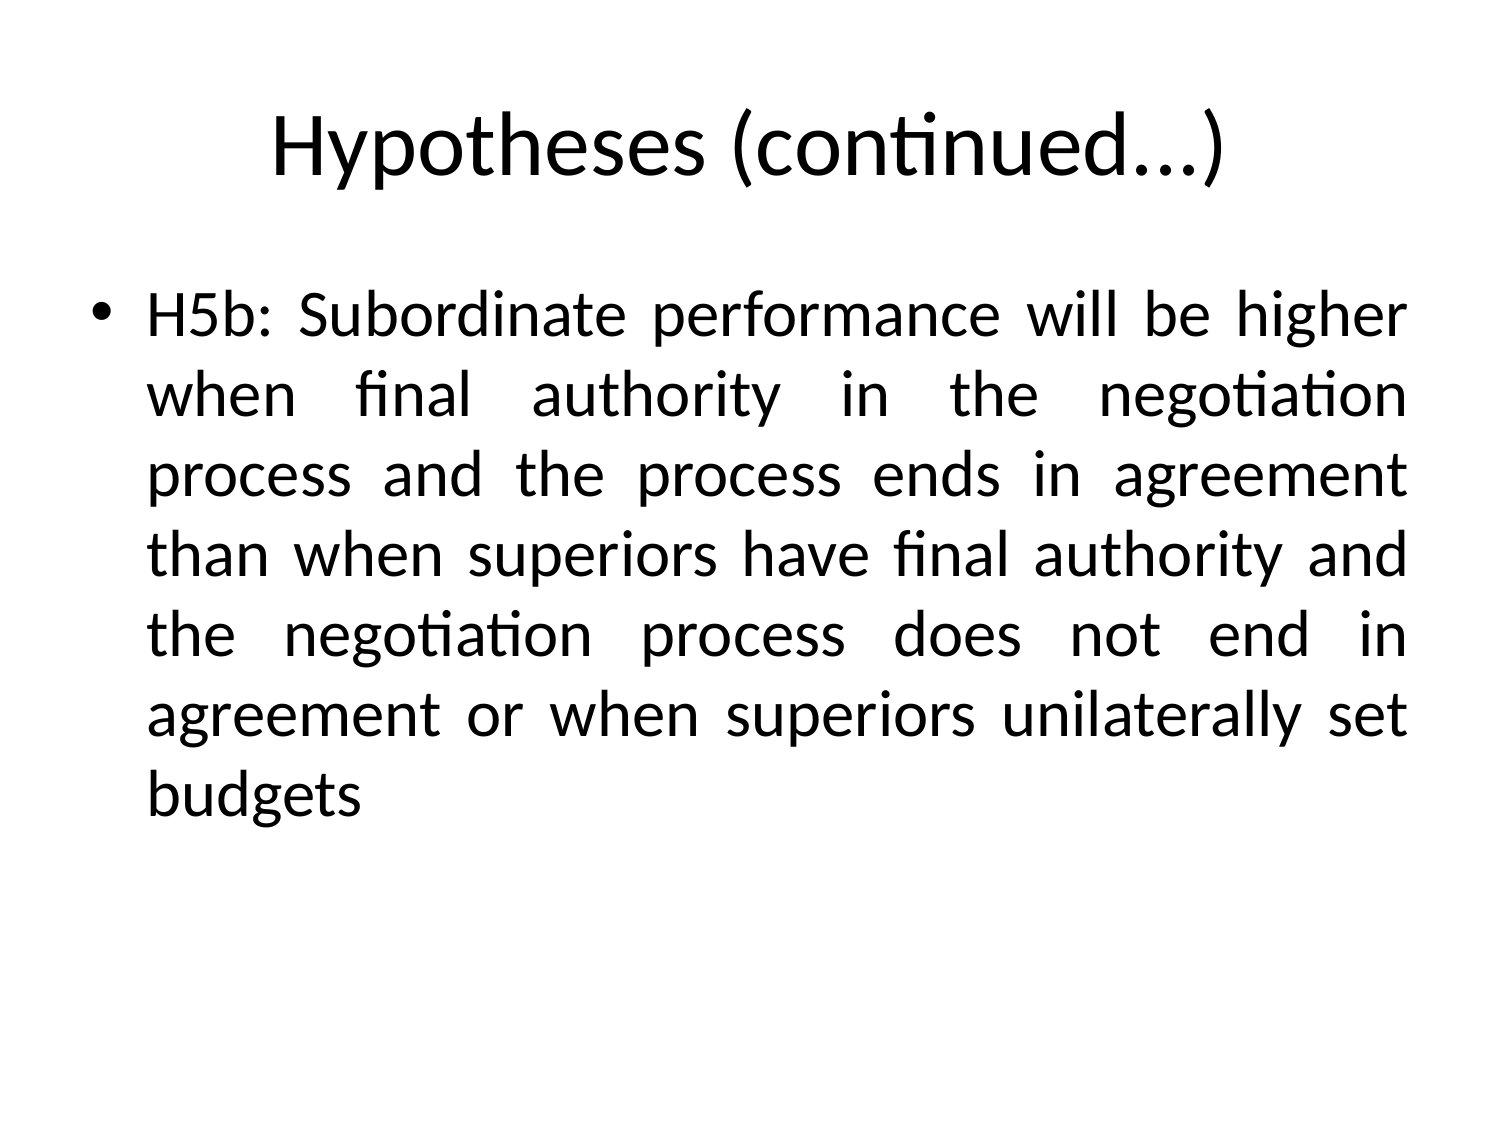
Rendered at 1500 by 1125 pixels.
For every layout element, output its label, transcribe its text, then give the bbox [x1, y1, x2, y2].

list H5b: Subordinate performance will be higher when final authority in the negotiation process and the process ends in agreement than when superiors have final authority and the negotiation process does not end in agreement or when superiors unilaterally set budgets [75, 262, 1425, 1005]
title Hypotheses (continued...) [75, 45, 1425, 233]
